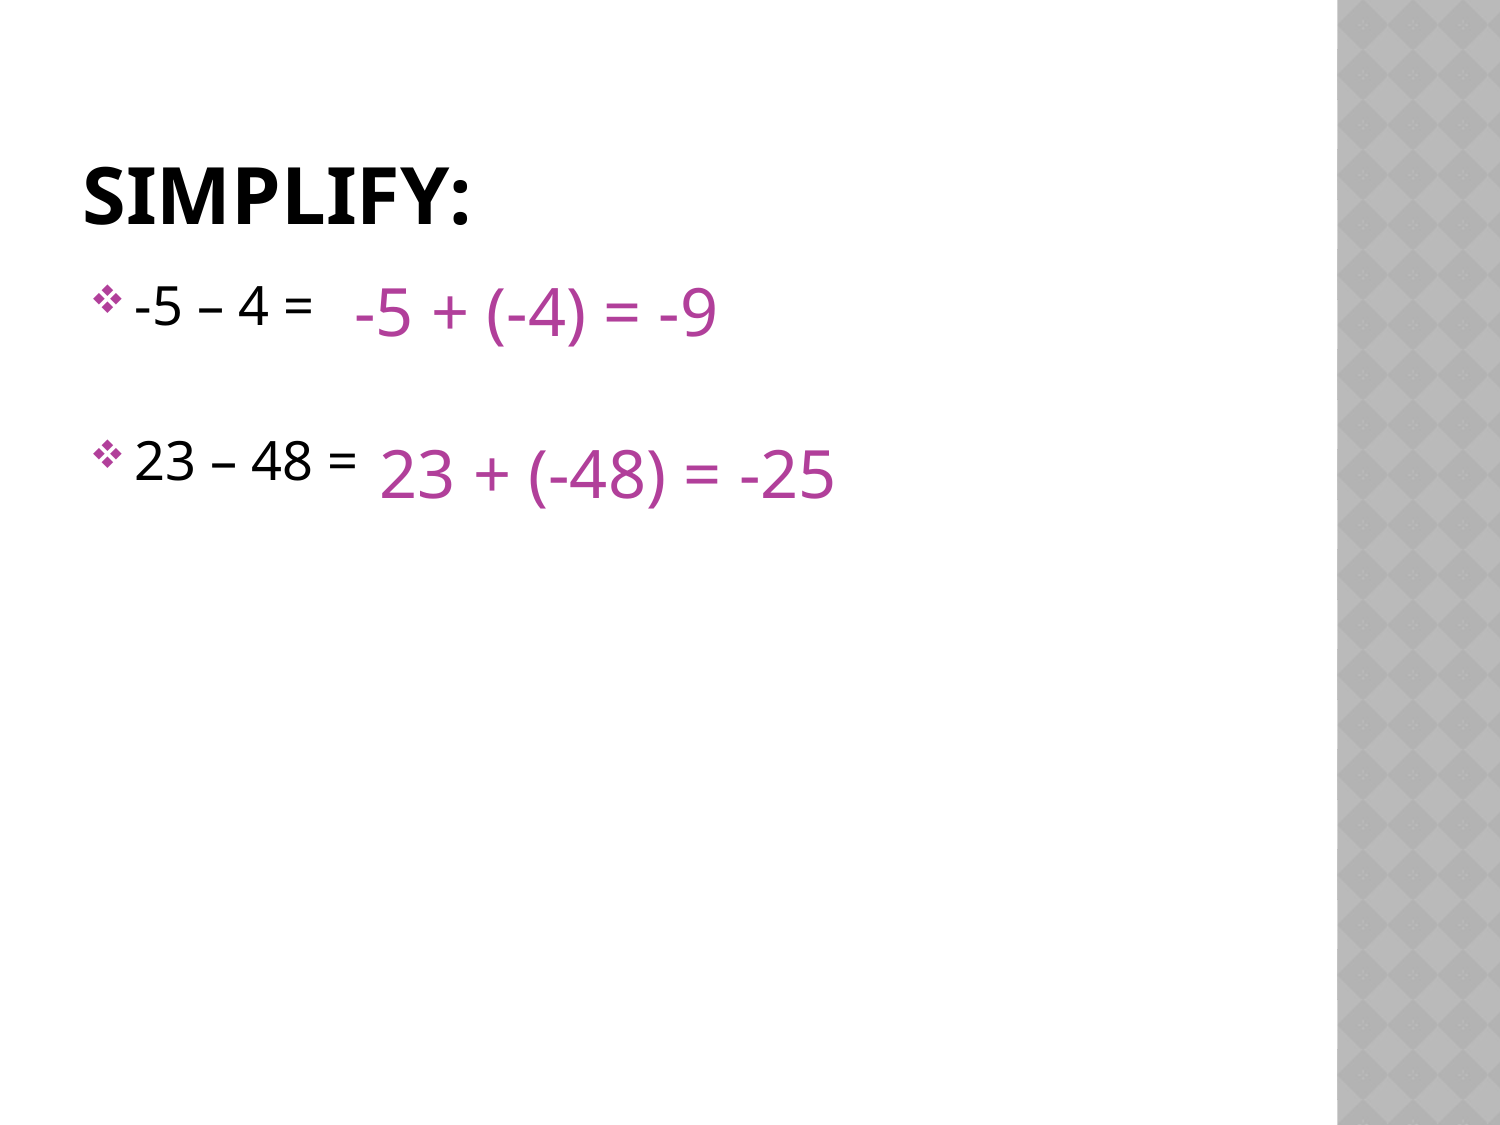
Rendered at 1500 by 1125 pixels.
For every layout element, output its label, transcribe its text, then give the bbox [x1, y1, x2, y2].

text_box 23 + (-48) = -25 [364, 424, 853, 520]
list -5 – 4 = 23 – 48 = [75, 264, 1263, 1059]
text_box -5 + (-4) = -9 [322, 262, 734, 358]
title Simplify: [75, 52, 1263, 240]
